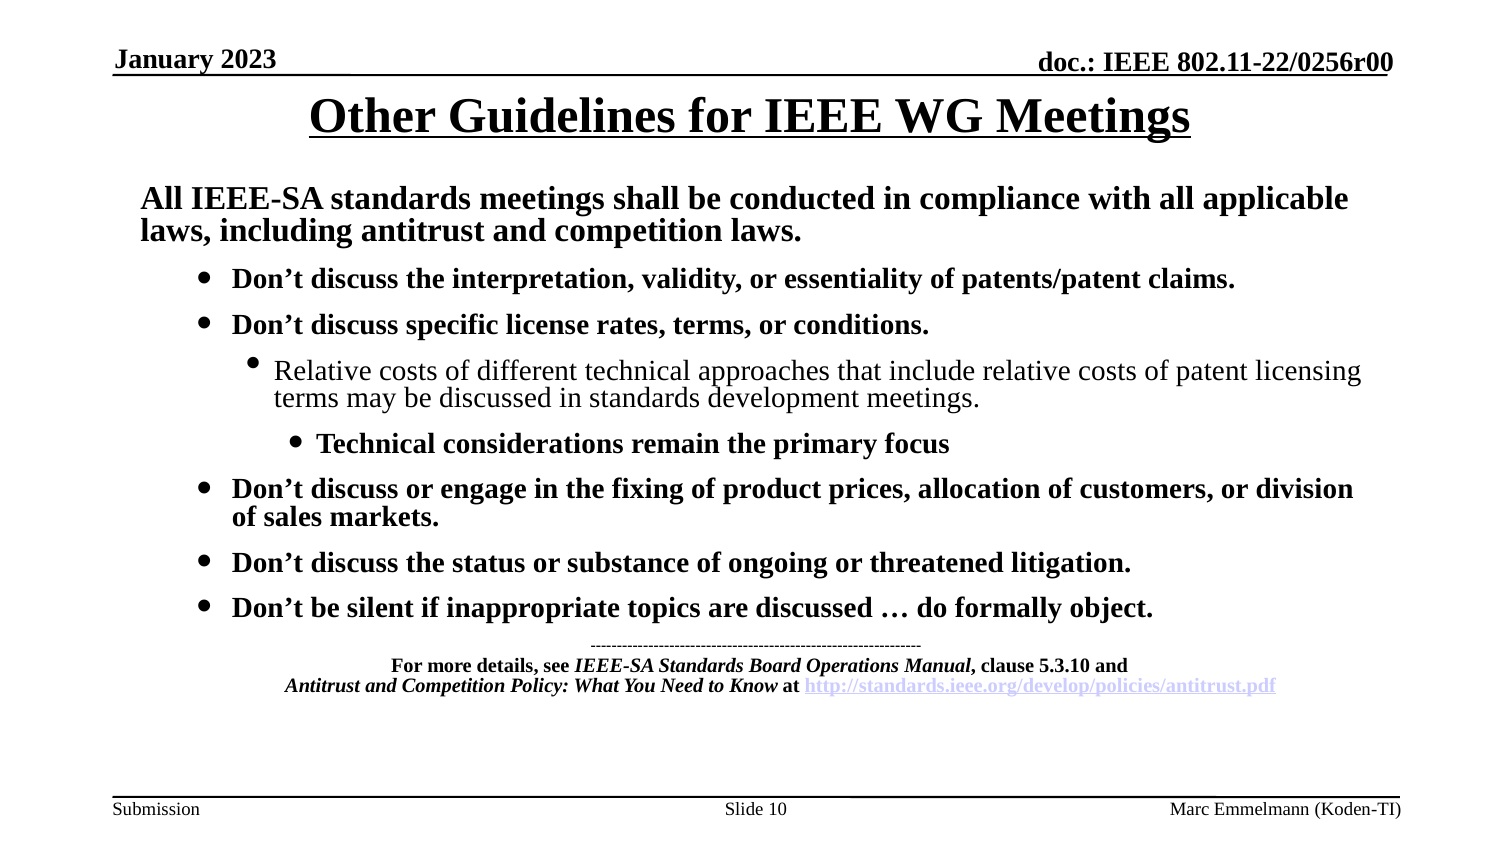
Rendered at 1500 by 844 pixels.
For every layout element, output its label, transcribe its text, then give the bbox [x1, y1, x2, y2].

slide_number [114, 40, 423, 75]
slide_number Slide 10 [712, 796, 800, 842]
footer Marc Emmelmann (Koden-TI) [878, 796, 1402, 820]
list All IEEE-SA standards meetings shall be conducted in compliance with all applicable laws, including antitrust and competition laws. Don’t discuss the interpretation, validity, or essentiality of patents/patent claims. Don’t discuss specific license rates, terms, or conditions. Relative costs of different technical approaches that include relative costs of patent licensing terms may be discussed in standards development meetings. Technical considerations remain the primary focus Don’t discuss or engage in the fixing of product prices, allocation of customers, or division of sales markets. Don’t discuss the status or substance of ongoing or threatened litigation. Don’t be silent if inappropriate topics are discussed … do formally object. --------------------------------------------------------------- For more details, see IEEE-SA Standards Board Operations Manual, clause 5.3.10 and Antitrust and Competition Policy: What You Need to Know at http://standards.ieee.org/develop/policies/antitrust.pdf [124, 175, 1399, 753]
title Other Guidelines for IEEE WG Meetings [271, 46, 1229, 175]
